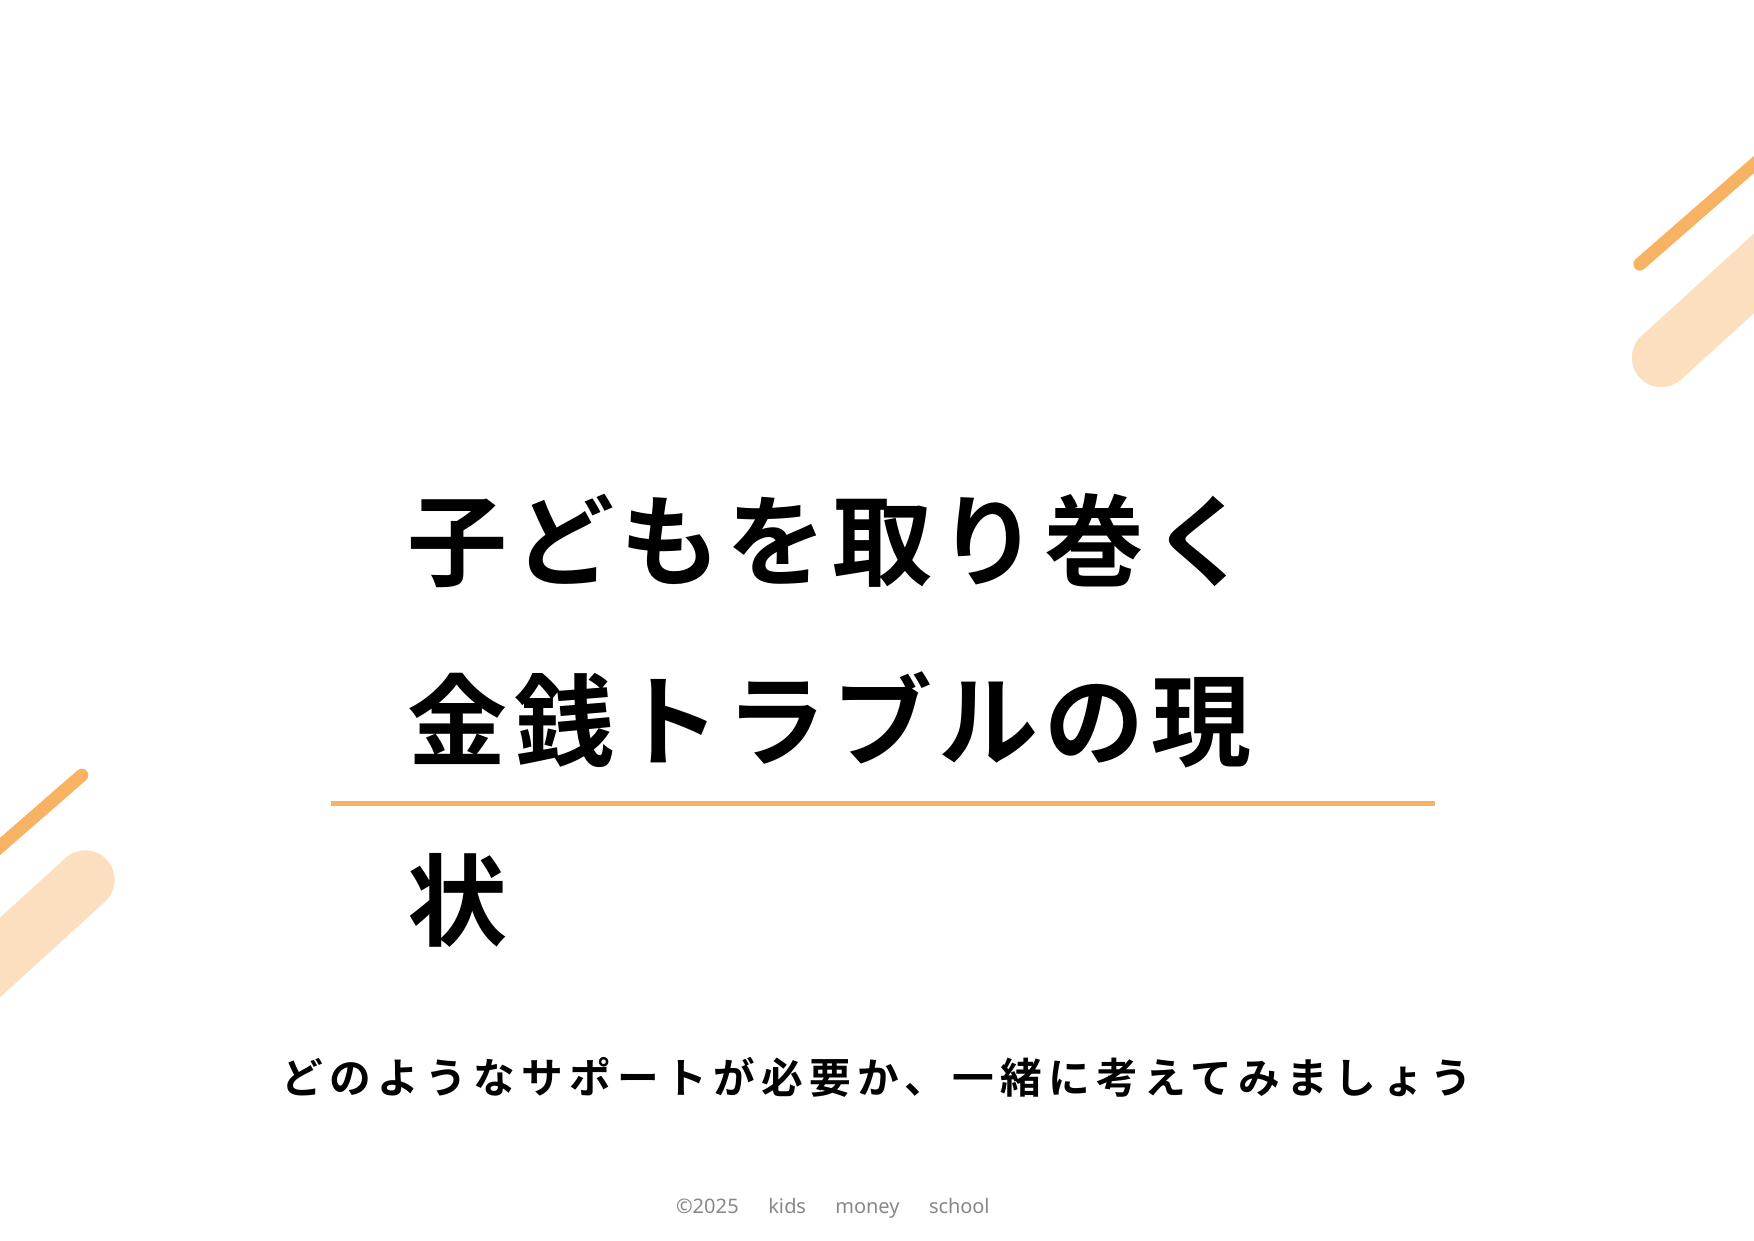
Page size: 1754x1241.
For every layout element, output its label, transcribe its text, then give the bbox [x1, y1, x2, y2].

text_box ©2025 kids money school [564, 1181, 1102, 1230]
picture [0, 768, 116, 1020]
text_box どのようなサポートが必要か、一緒に考えてみましょう [237, 1019, 1517, 1109]
picture [1631, 136, 1754, 388]
text_box 子どもを取り巻く 金銭トラブルの現状 [393, 813, 1361, 966]
text_box 子どもを取り巻く 金銭トラブルの現状 [393, 410, 1361, 801]
